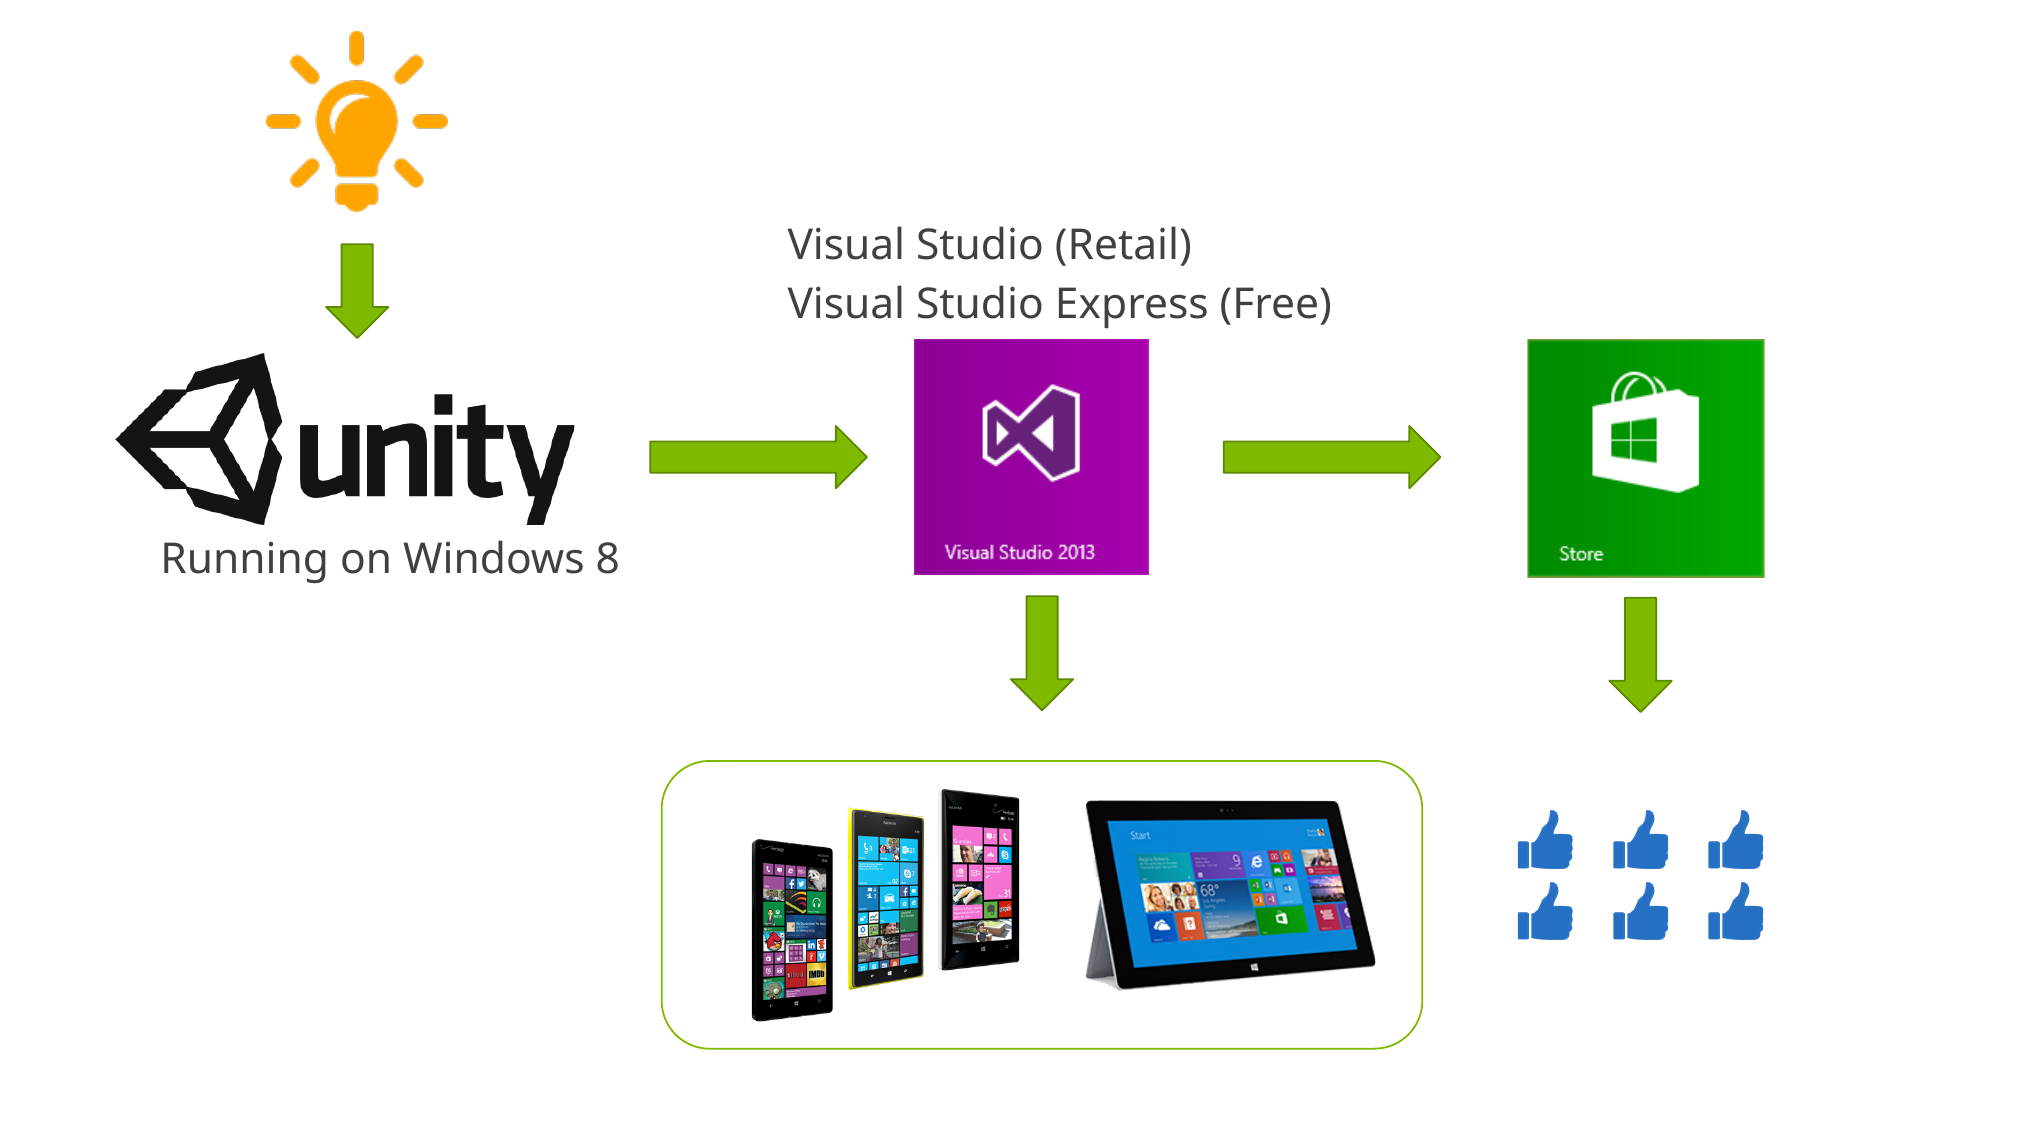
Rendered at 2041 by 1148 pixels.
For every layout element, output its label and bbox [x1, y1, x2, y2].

text_box [661, 760, 1423, 1049]
text_box [699, 440, 757, 474]
text_box [1527, 339, 1765, 578]
text_box [1608, 596, 1673, 713]
text_box [1369, 425, 1442, 490]
text_box [325, 243, 390, 339]
text_box [1517, 810, 1764, 941]
text_box [1010, 595, 1075, 712]
text_box [81, 353, 699, 609]
text_box [757, 198, 1369, 575]
picture [266, 31, 448, 213]
